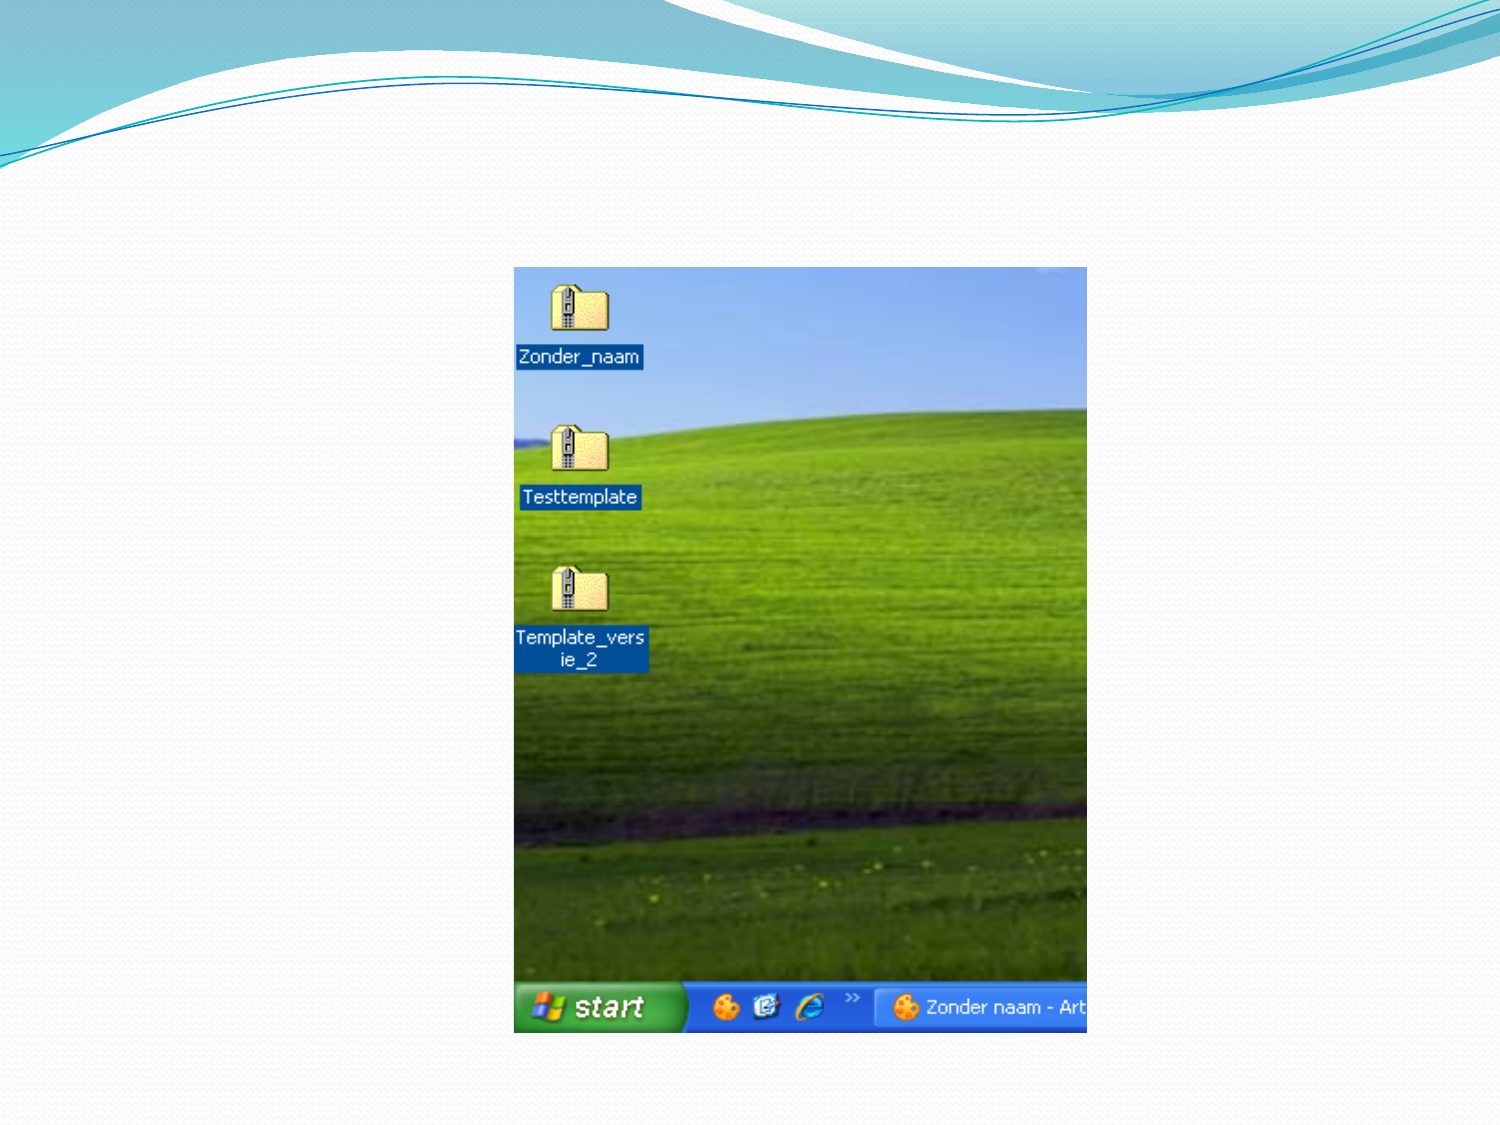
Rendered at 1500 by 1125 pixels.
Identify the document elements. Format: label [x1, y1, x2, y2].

picture [513, 266, 1088, 1033]
